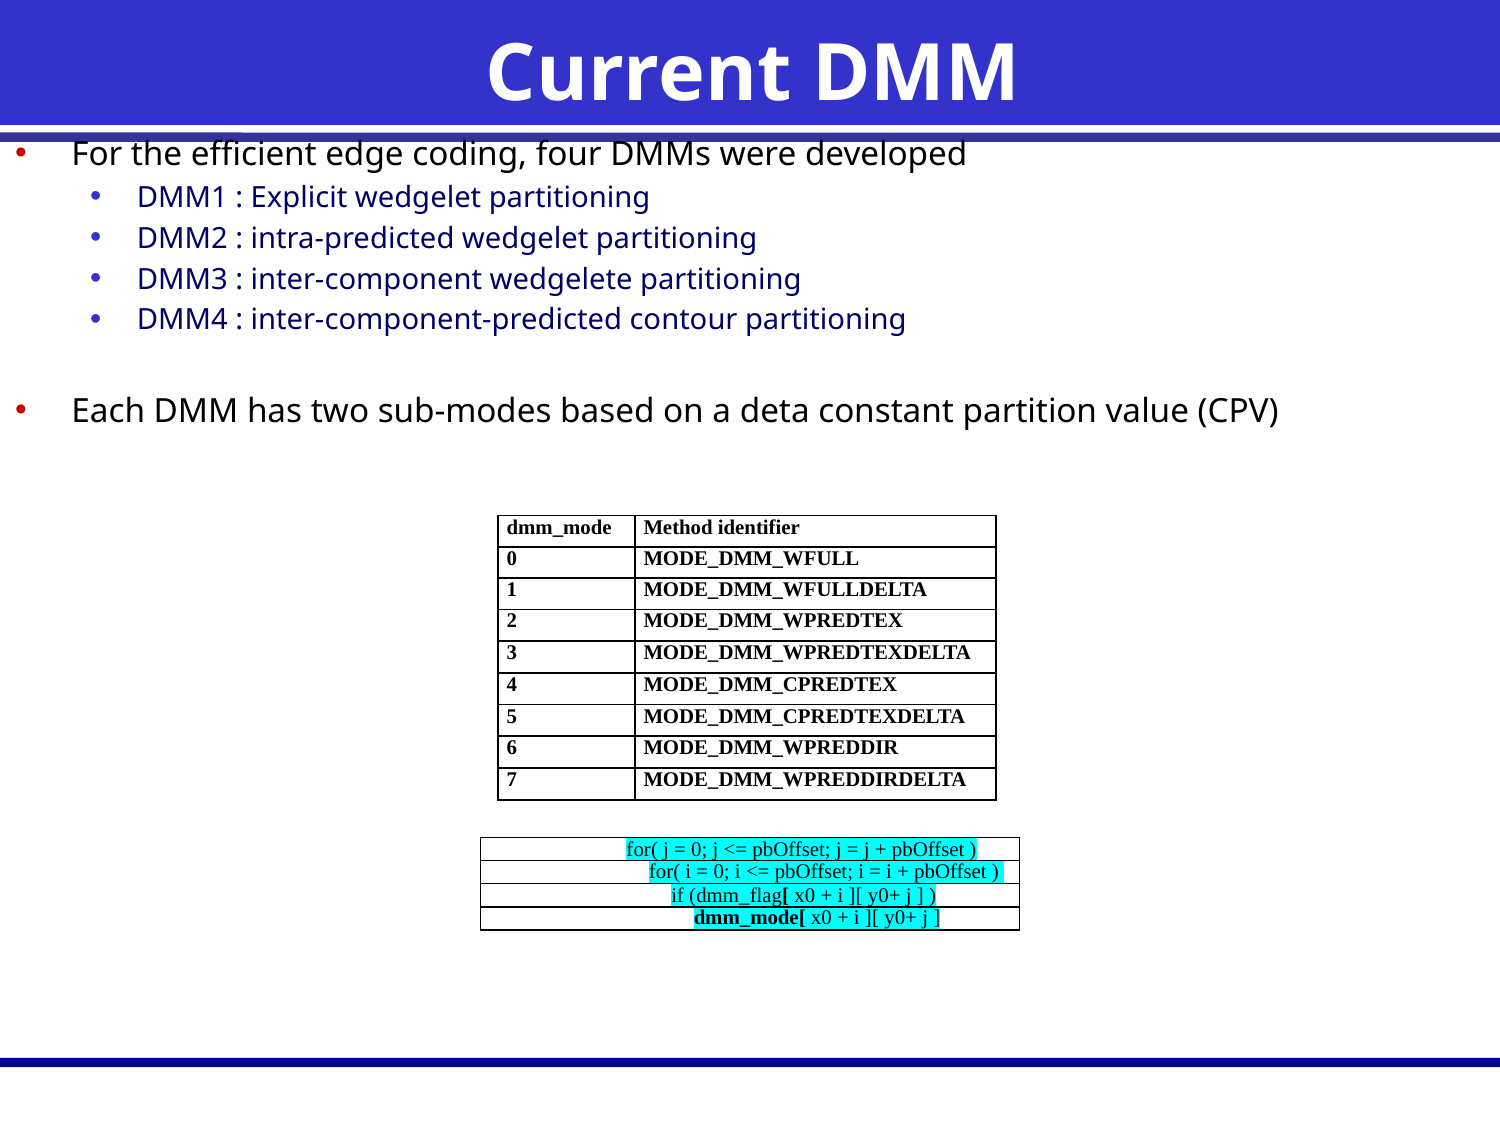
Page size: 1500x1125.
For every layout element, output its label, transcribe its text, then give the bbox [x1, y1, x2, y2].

table_cell MODE_DMM_WPREDDIR [636, 737, 995, 767]
table_cell MODE_DMM_WPREDTEXDELTA [636, 642, 995, 672]
table_header Method identifier [636, 516, 995, 546]
table_cell 5 [499, 705, 634, 735]
table_cell 7 [499, 769, 634, 799]
table_cell MODE_DMM_WPREDTEX [636, 610, 995, 640]
table_cell 4 [499, 674, 634, 704]
table_cell MODE_DMM_WFULLDELTA [636, 579, 995, 609]
table_cell MODE_DMM_WPREDDIRDELTA [636, 769, 995, 799]
table_cell 6 [499, 737, 634, 767]
title Current DMM [46, 12, 1460, 125]
table_cell 0 [499, 548, 634, 577]
table_cell for( i = 0; i <= pbOffset; i = i + pbOffset ) [481, 861, 1019, 883]
table_cell if (dmm_flag[ x0 + i ][ y0+ j ] ) [481, 884, 1019, 906]
table_cell MODE_DMM_CPREDTEXDELTA [636, 705, 995, 735]
table_cell MODE_DMM_WFULL [636, 548, 995, 577]
table_cell dmm_mode[ x0 + i ][ y0+ j ] [481, 908, 1019, 929]
table_cell 3 [499, 642, 634, 672]
table_cell MODE_DMM_CPREDTEX [636, 674, 995, 704]
table_cell 1 [499, 579, 634, 609]
table_header for( j = 0; j <= pbOffset; j = j + pbOffset ) [481, 838, 1019, 860]
table_header dmm_mode [499, 516, 634, 546]
table_cell 2 [499, 610, 634, 640]
list For the efficient edge coding, four DMMs were developed DMM1 : Explicit wedgelet partitioning DMM2 : intra-predicted wedgelet partitioning DMM3 : inter-component wedgelete partitioning DMM4 : inter-component-predicted contour partitioning Each DMM has two sub-modes based on a deta constant partition value (CPV) [0, 125, 1500, 1038]
